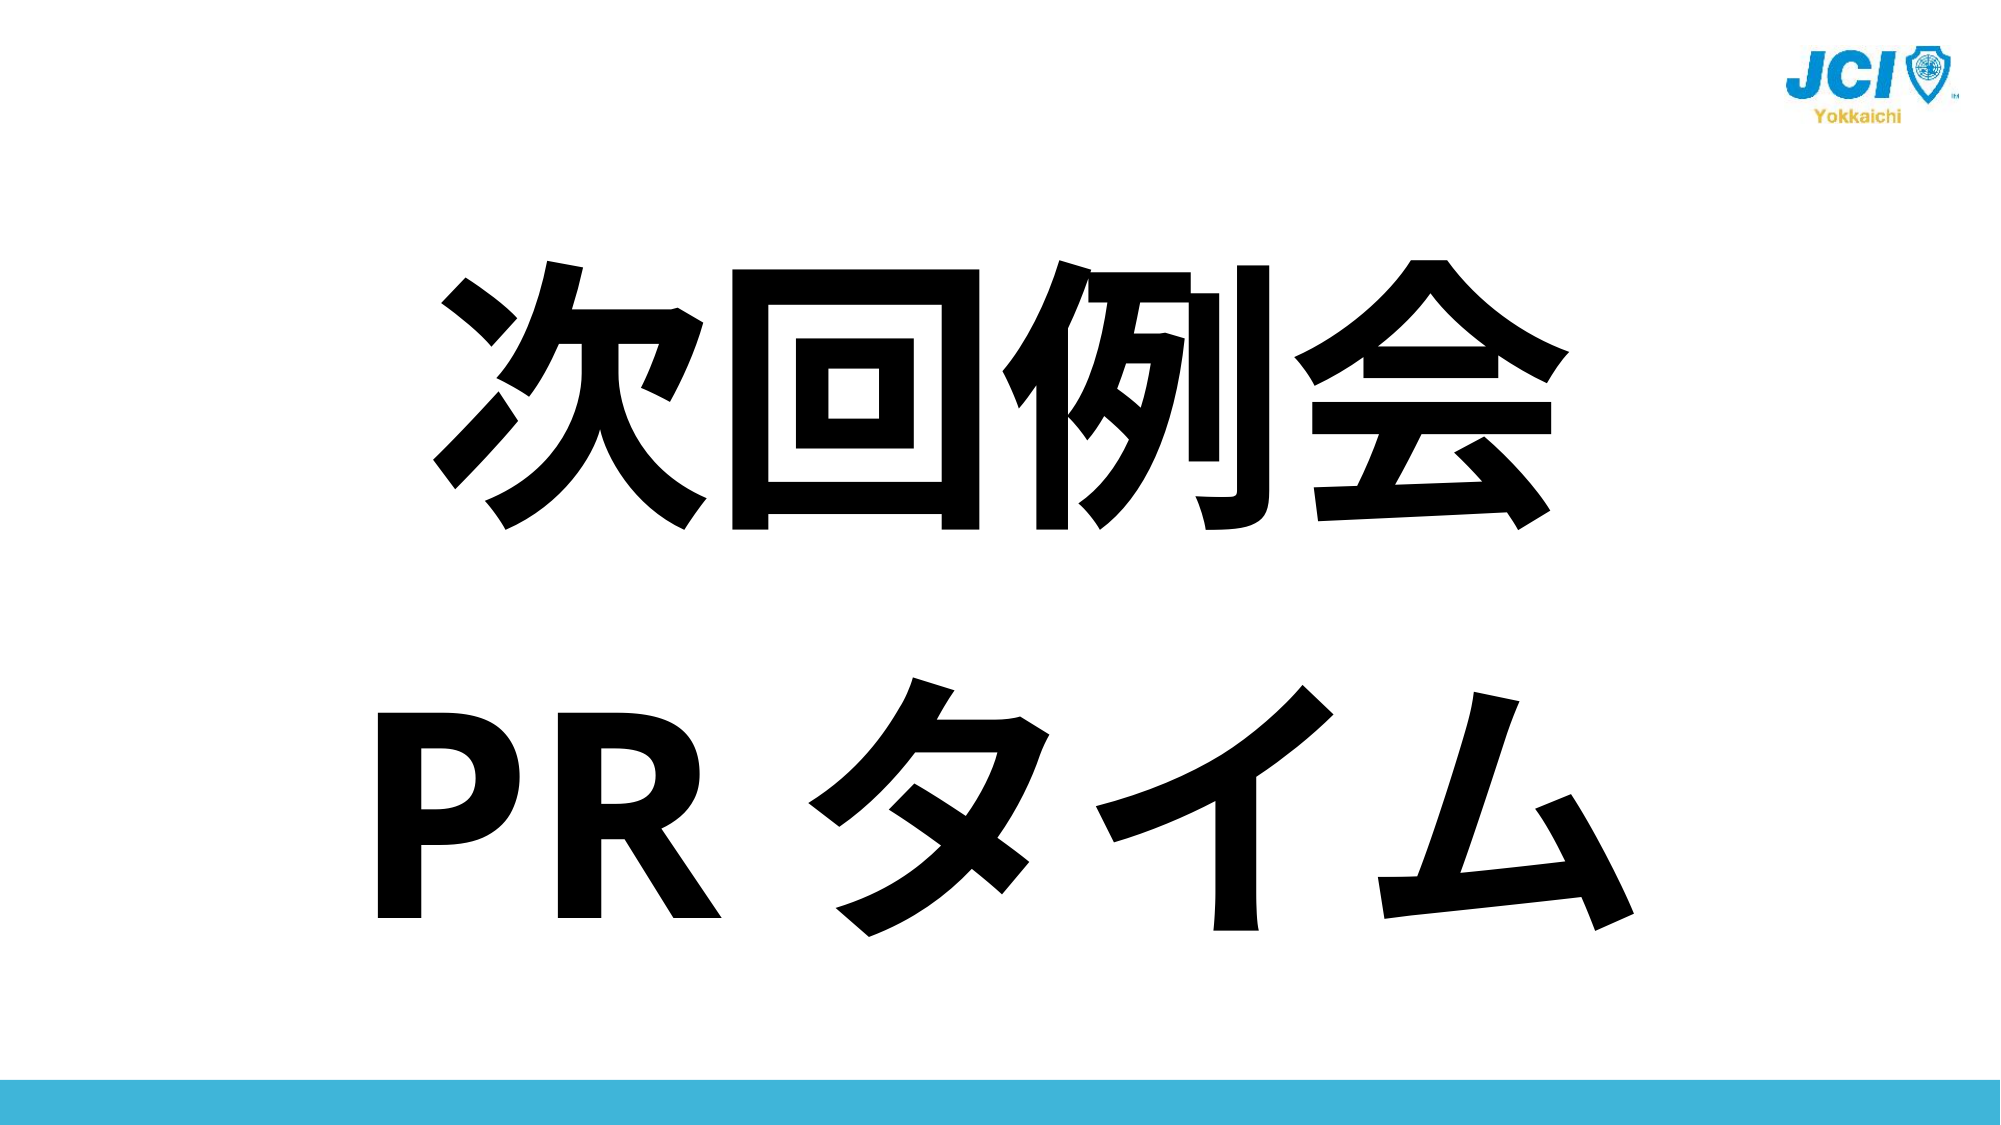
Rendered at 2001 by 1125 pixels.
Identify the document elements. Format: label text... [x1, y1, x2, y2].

text_box 次回例会 PRタイム [0, 0, 2000, 1125]
